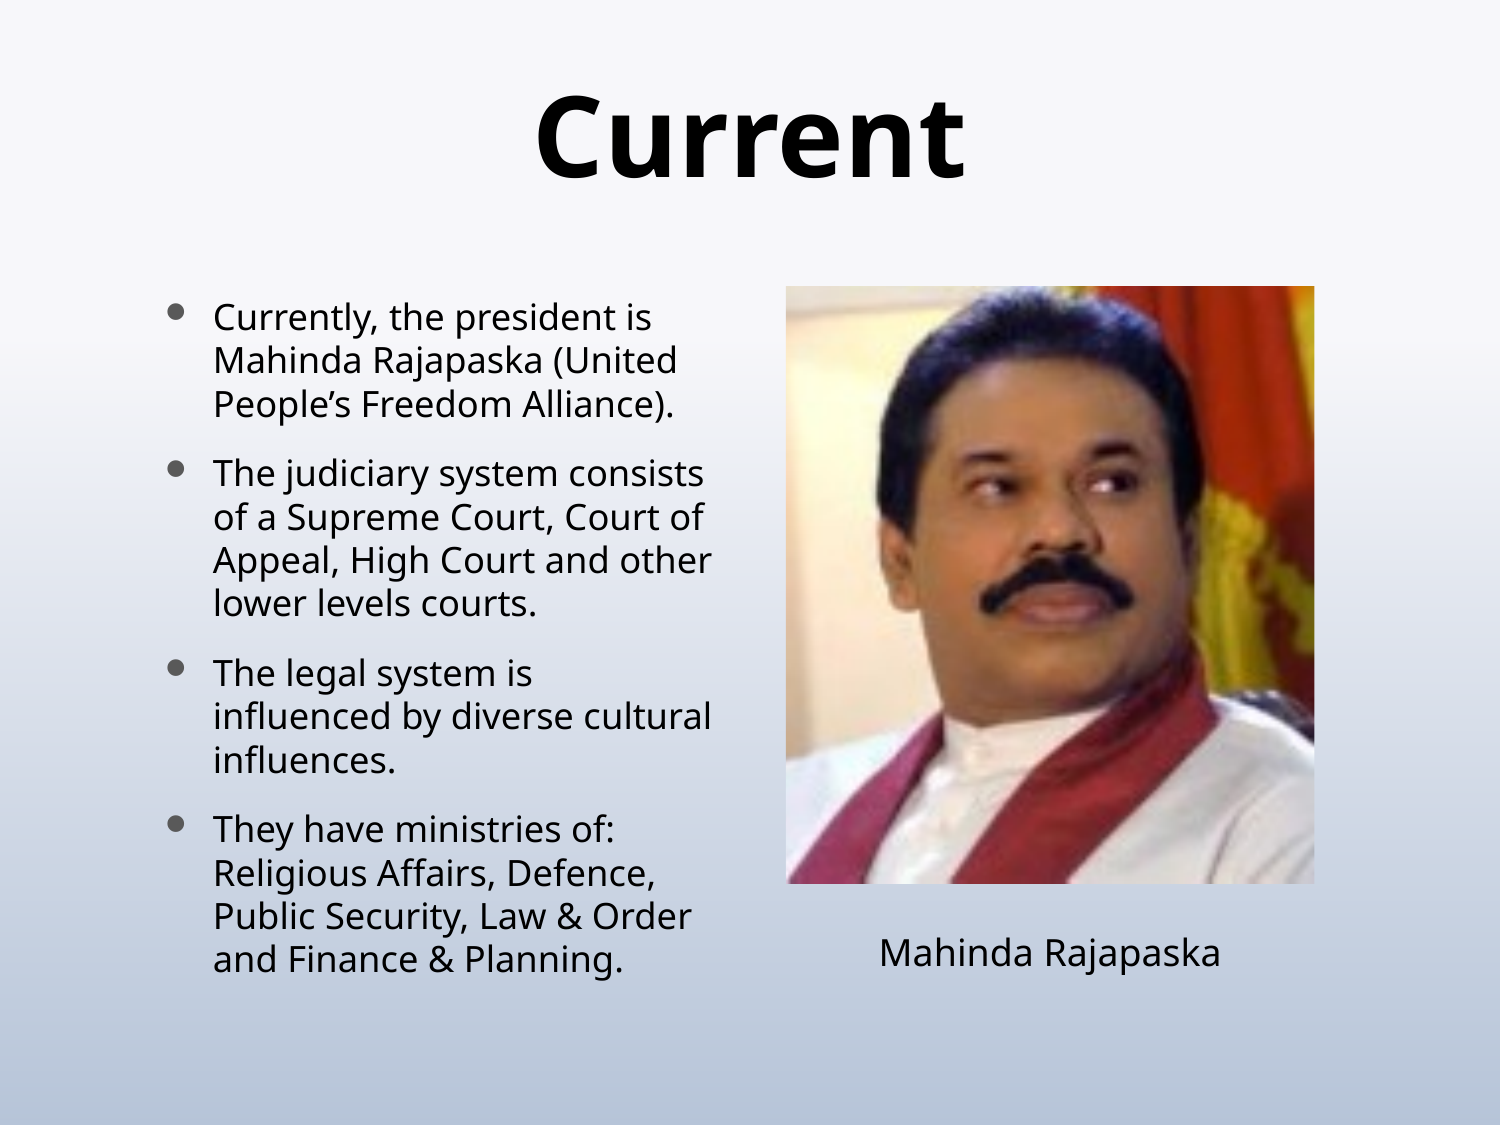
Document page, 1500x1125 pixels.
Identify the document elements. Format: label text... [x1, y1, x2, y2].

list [783, 284, 1317, 886]
title Current [150, 37, 1350, 245]
text_box Mahinda Rajapaska [785, 921, 1315, 982]
list Currently, the president is Mahinda Rajapaska (United People’s Freedom Alliance). The judiciary system consists of a Supreme Court, Court of Appeal, High Court and other lower levels courts. The legal system is influenced by diverse cultural influences. They have ministries of: Religious Affairs, Defence, Public Security, Law & Order and Finance & Planning. [150, 286, 735, 995]
